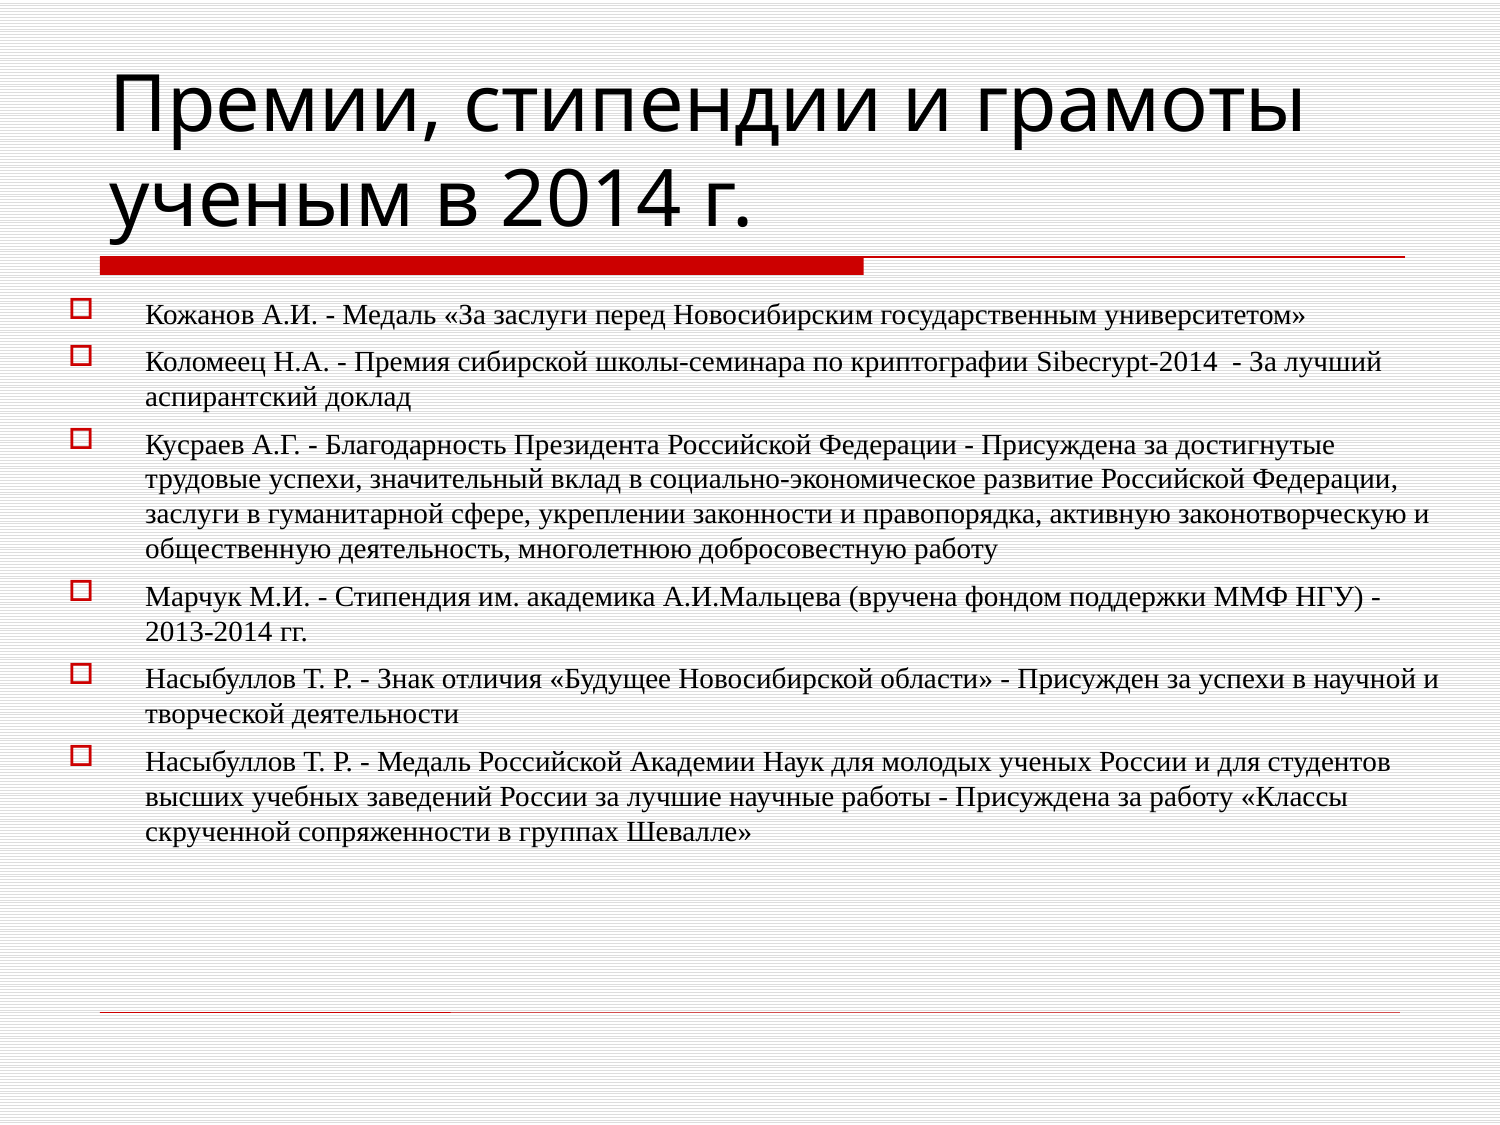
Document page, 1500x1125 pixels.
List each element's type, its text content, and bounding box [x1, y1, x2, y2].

list Кожанов А.И. - Медаль «За заслуги перед Новосибирским государственным университетом» Коломеец Н.А. - Премия сибирской школы-семинара по криптографии Sibecrypt-2014 - За лучший аспирантский доклад Кусраев А.Г. - Благодарность Президента Российской Федерации - Присуждена за достигнутые трудовые успехи, значительный вклад в социально-экономическое развитие Российской Федерации, заслуги в гуманитарной сфере, укреплении законности и правопорядка, активную законотворческую и общественную деятельность, многолетнюю добросовестную работу Марчук М.И. - Стипендия им. академика А.И.Мальцева (вручена фондом поддержки ММФ НГУ) - 2013-2014 гг. Насыбуллов Т. Р. - Знак отличия «Будущее Новосибирской области» - Присужден за успехи в научной и творческой деятельности Насыбуллов Т. Р. - Медаль Российской Академии Наук для молодых ученых России и для студентов высших учебных заведений России за лучшие научные работы - Присуждена за работу «Классы скрученной сопряженности в группах Шевалле» [52, 287, 1459, 988]
title Премии, стипендии и грамоты ученым в 2014 г. [93, 49, 1407, 250]
